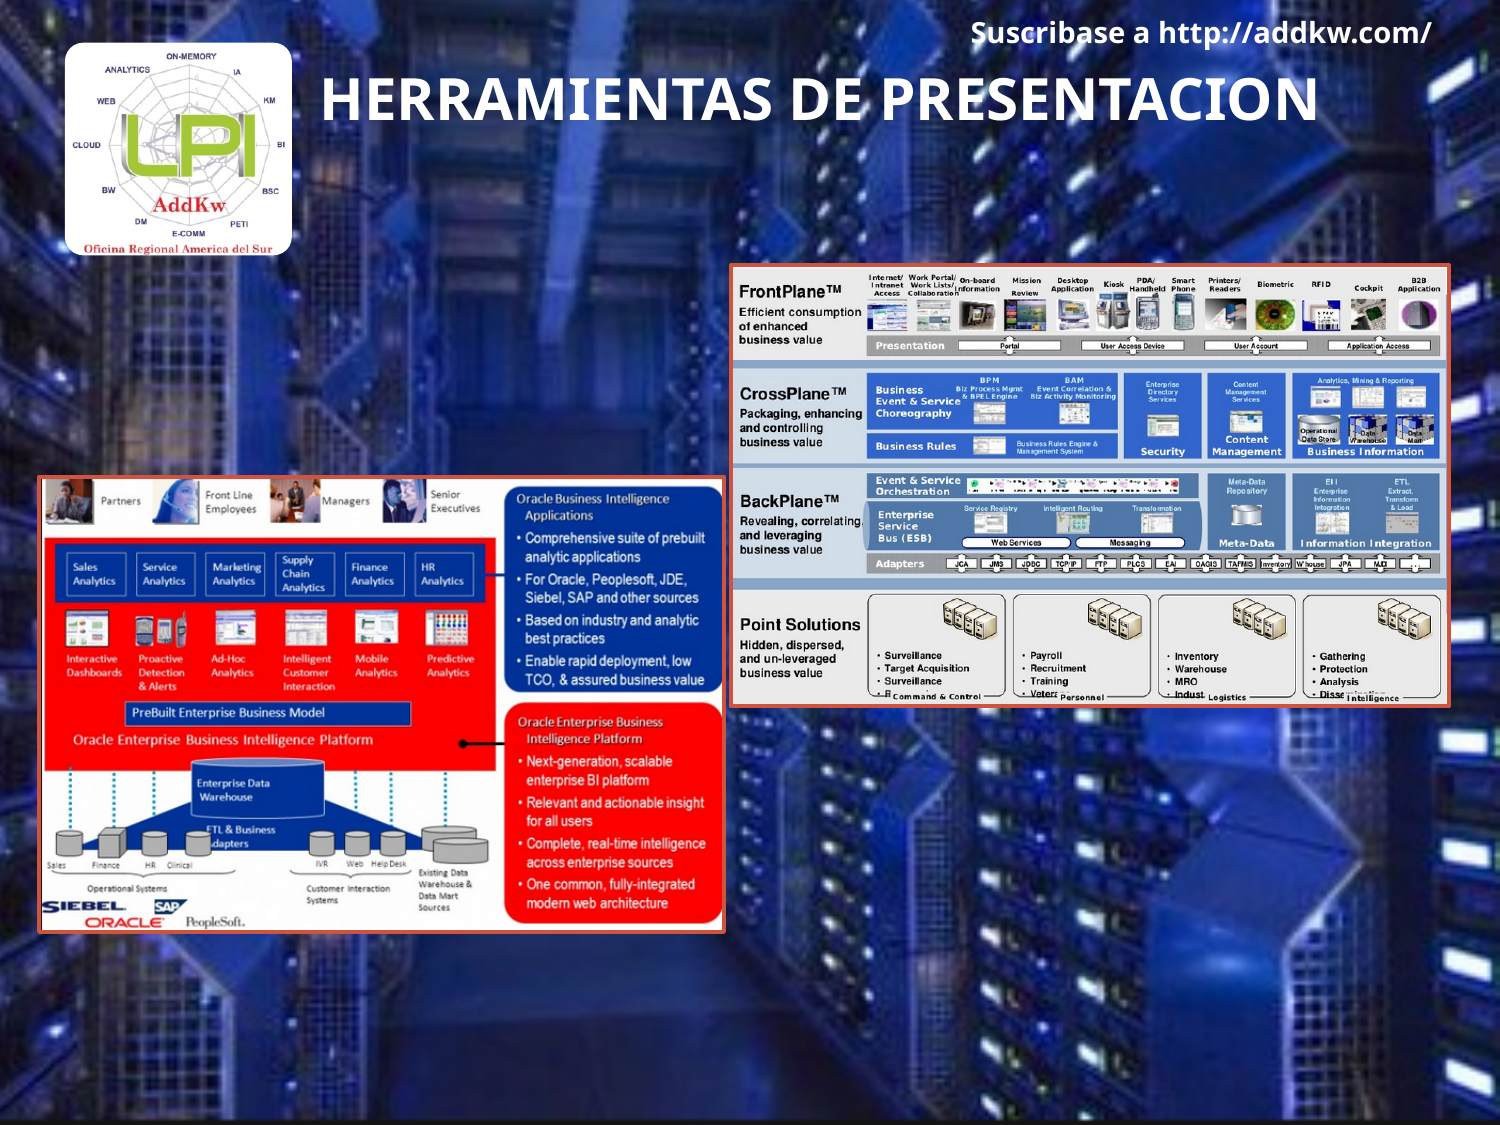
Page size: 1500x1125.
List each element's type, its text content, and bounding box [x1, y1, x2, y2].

picture [0, 0, 1500, 1125]
text_box Suscribase a http://addkw.com/ [955, 7, 1448, 57]
text_box Herramientas de presentacion [276, 54, 1364, 255]
